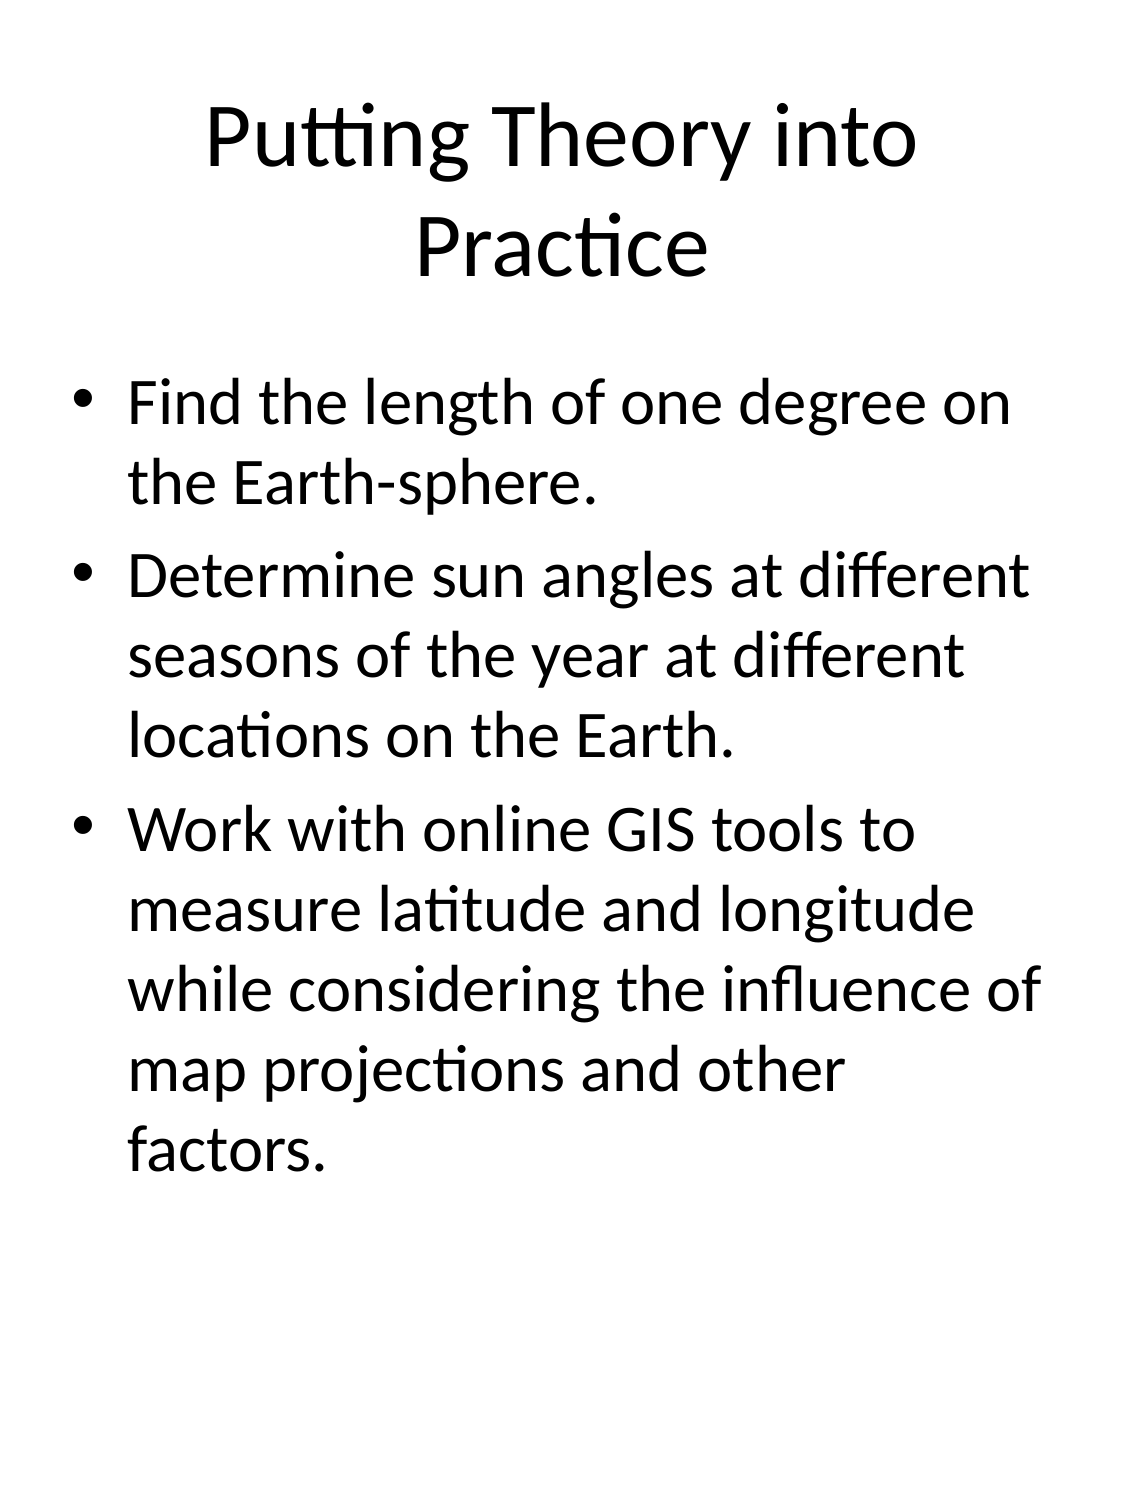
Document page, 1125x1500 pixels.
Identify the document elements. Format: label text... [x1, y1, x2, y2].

title Putting Theory into Practice [56, 60, 1069, 310]
list Find the length of one degree on the Earth-sphere. Determine sun angles at different seasons of the year at different locations on the Earth. Work with online GIS tools to measure latitude and longitude while considering the influence of map projections and other factors. [56, 350, 1069, 1225]
